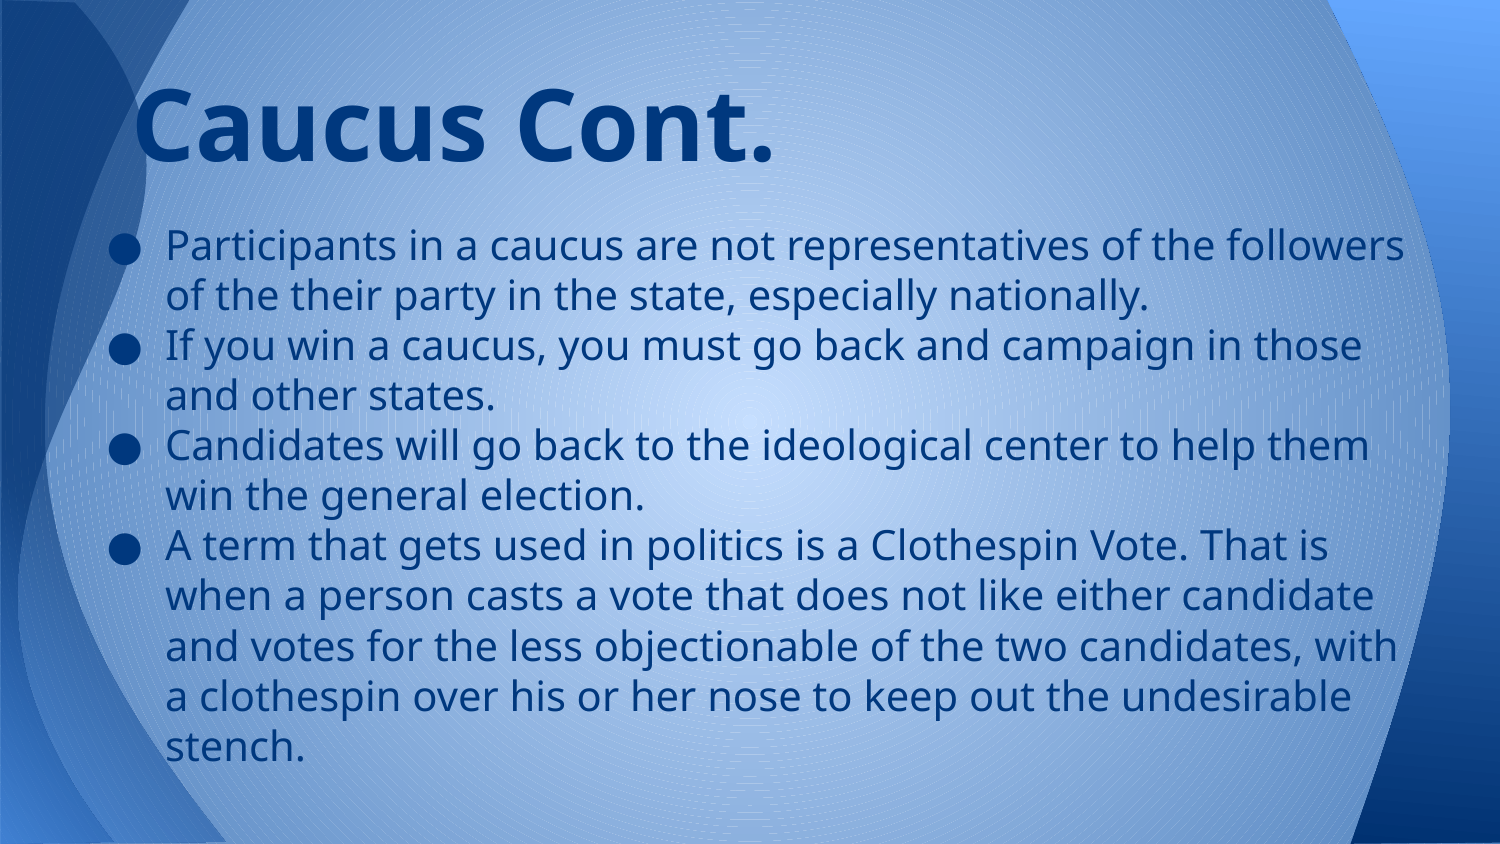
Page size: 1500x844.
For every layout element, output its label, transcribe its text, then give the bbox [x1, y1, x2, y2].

title Caucus Cont. [75, 33, 1425, 197]
list Participants in a caucus are not representatives of the followers of the their party in the state, especially nationally. If you win a caucus, you must go back and campaign in those and other states. Candidates will go back to the ideological center to help them win the general election. A term that gets used in politics is a Clothespin Vote. That is when a person casts a vote that does not like either candidate and votes for the less objectionable of the two candidates, with a clothespin over his or her nose to keep out the undesirable stench. [75, 204, 1425, 800]
